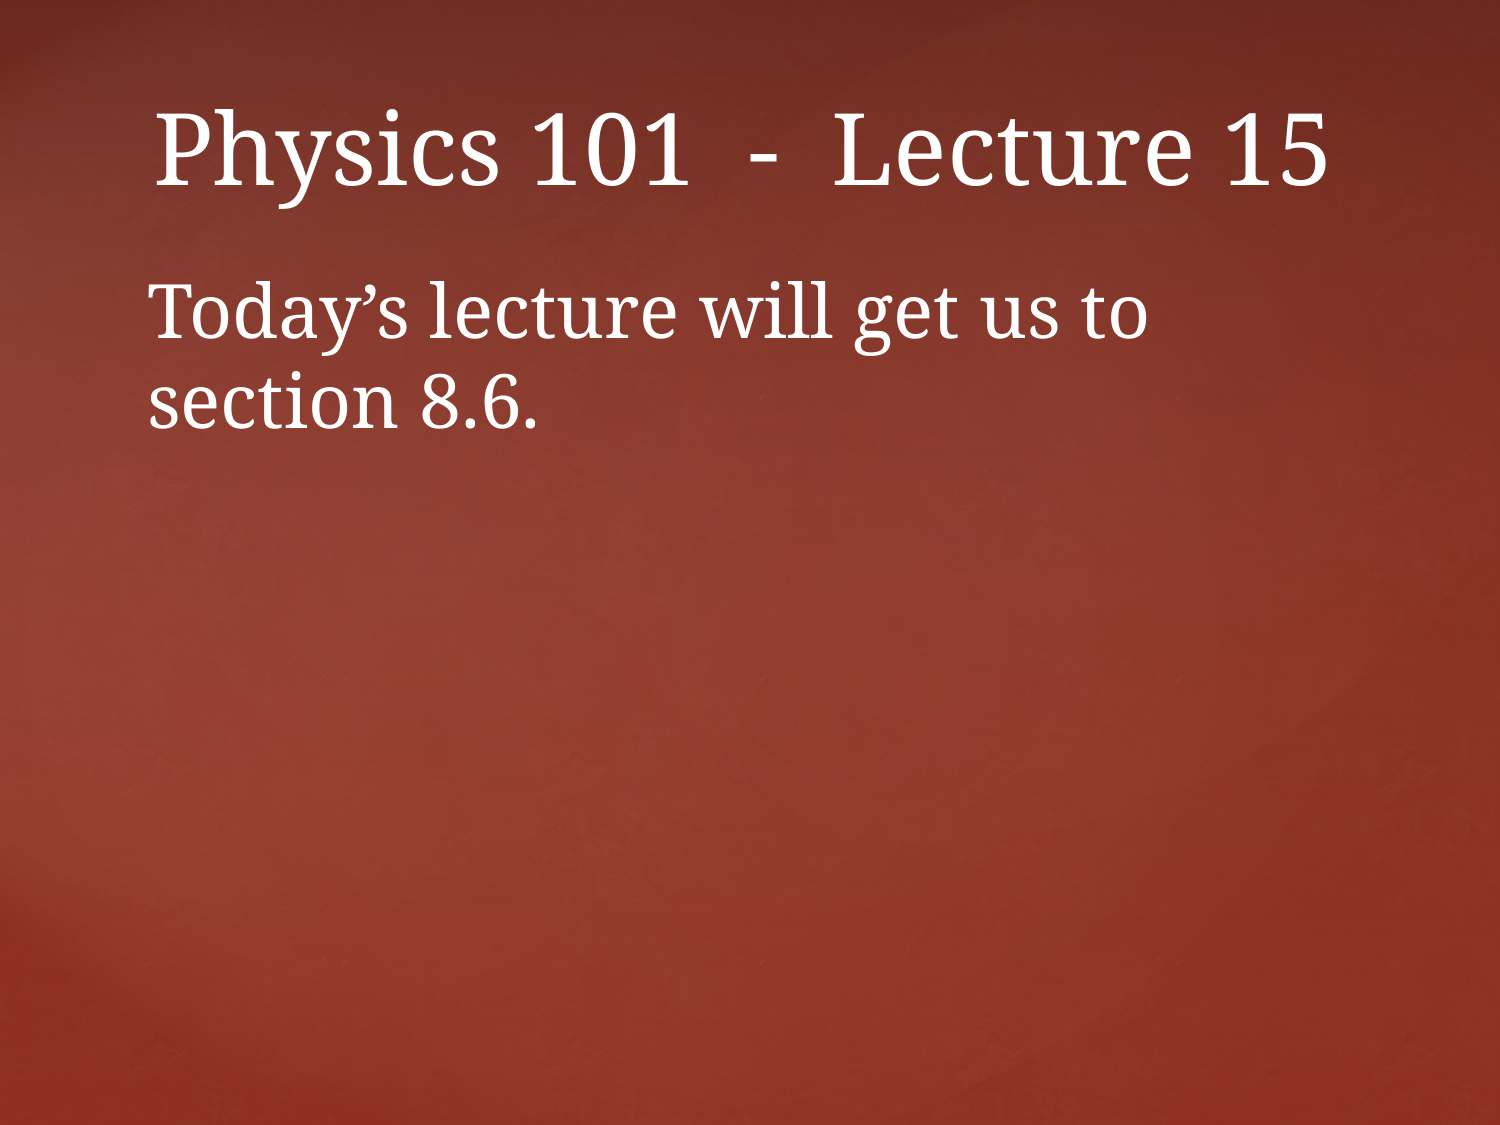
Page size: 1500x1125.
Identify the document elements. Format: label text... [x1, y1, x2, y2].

title Physics 101 - Lecture 15 [125, 75, 1363, 213]
text_box Today’s lecture will get us to section 8.6. [131, 265, 1370, 451]
